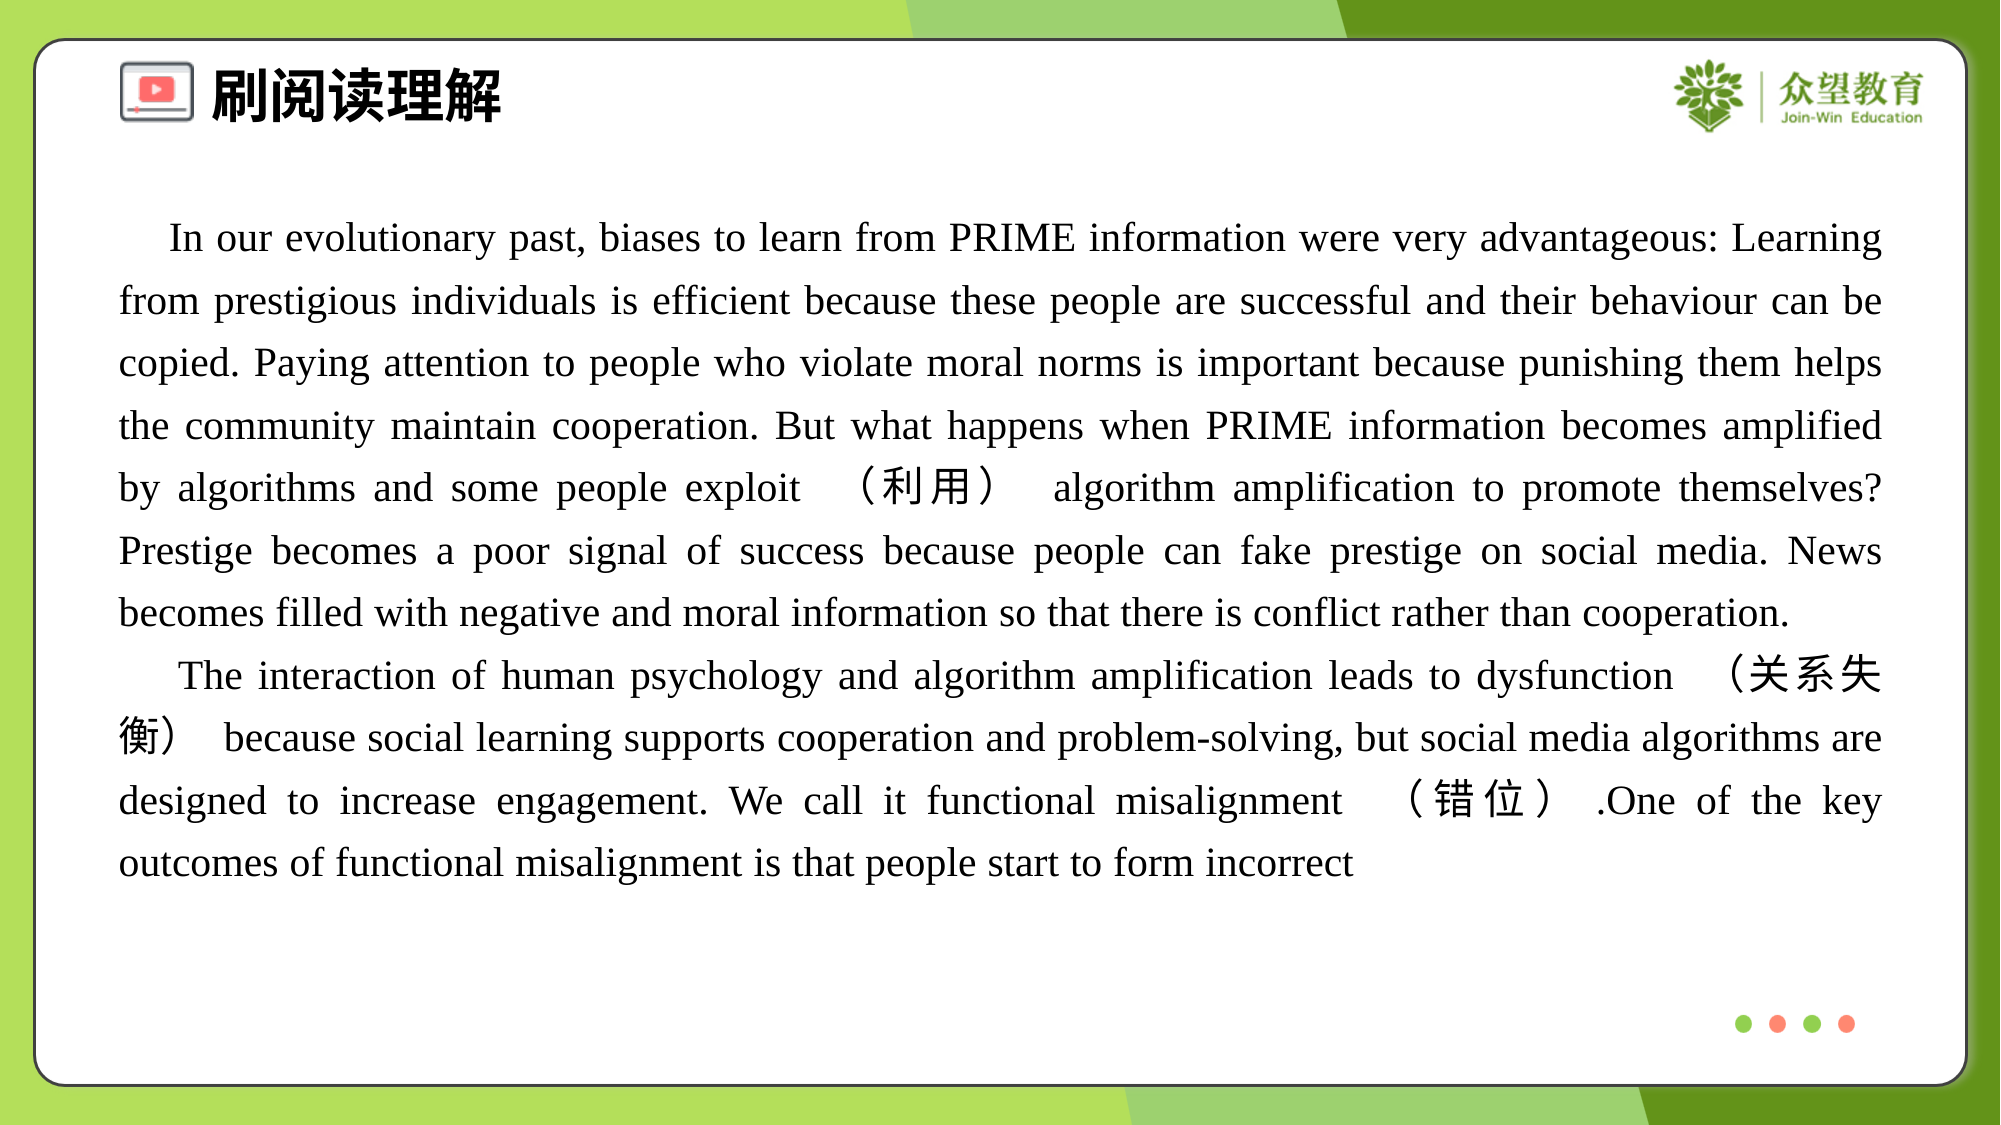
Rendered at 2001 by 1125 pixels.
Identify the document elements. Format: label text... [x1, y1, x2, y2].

text_box In our evolutionary past, biases to learn from PRIME information were very advantageous: Learning from prestigious individuals is efficient because these people are successful and their behaviour can be copied. Paying attention to people who violate moral norms is important because punishing them helps the community maintain cooperation. But what happens when PRIME information becomes amplified by algorithms and some people exploit （利用） algorithm amplification to promote themselves? Prestige becomes a poor signal of success because people can fake prestige on social media. News becomes filled with negative and moral information so that there is conflict rather than cooperation. The interaction of human psychology and algorithm amplification leads to dysfunction （关系失衡） because social learning supports cooperation and problem-solving, but social media algorithms are designed to increase engagement. We call it functional misalignment （错位）.One of the key outcomes of functional misalignment is that people start to form incorrect [118, 147, 1883, 955]
picture [0, 0, 2000, 1125]
